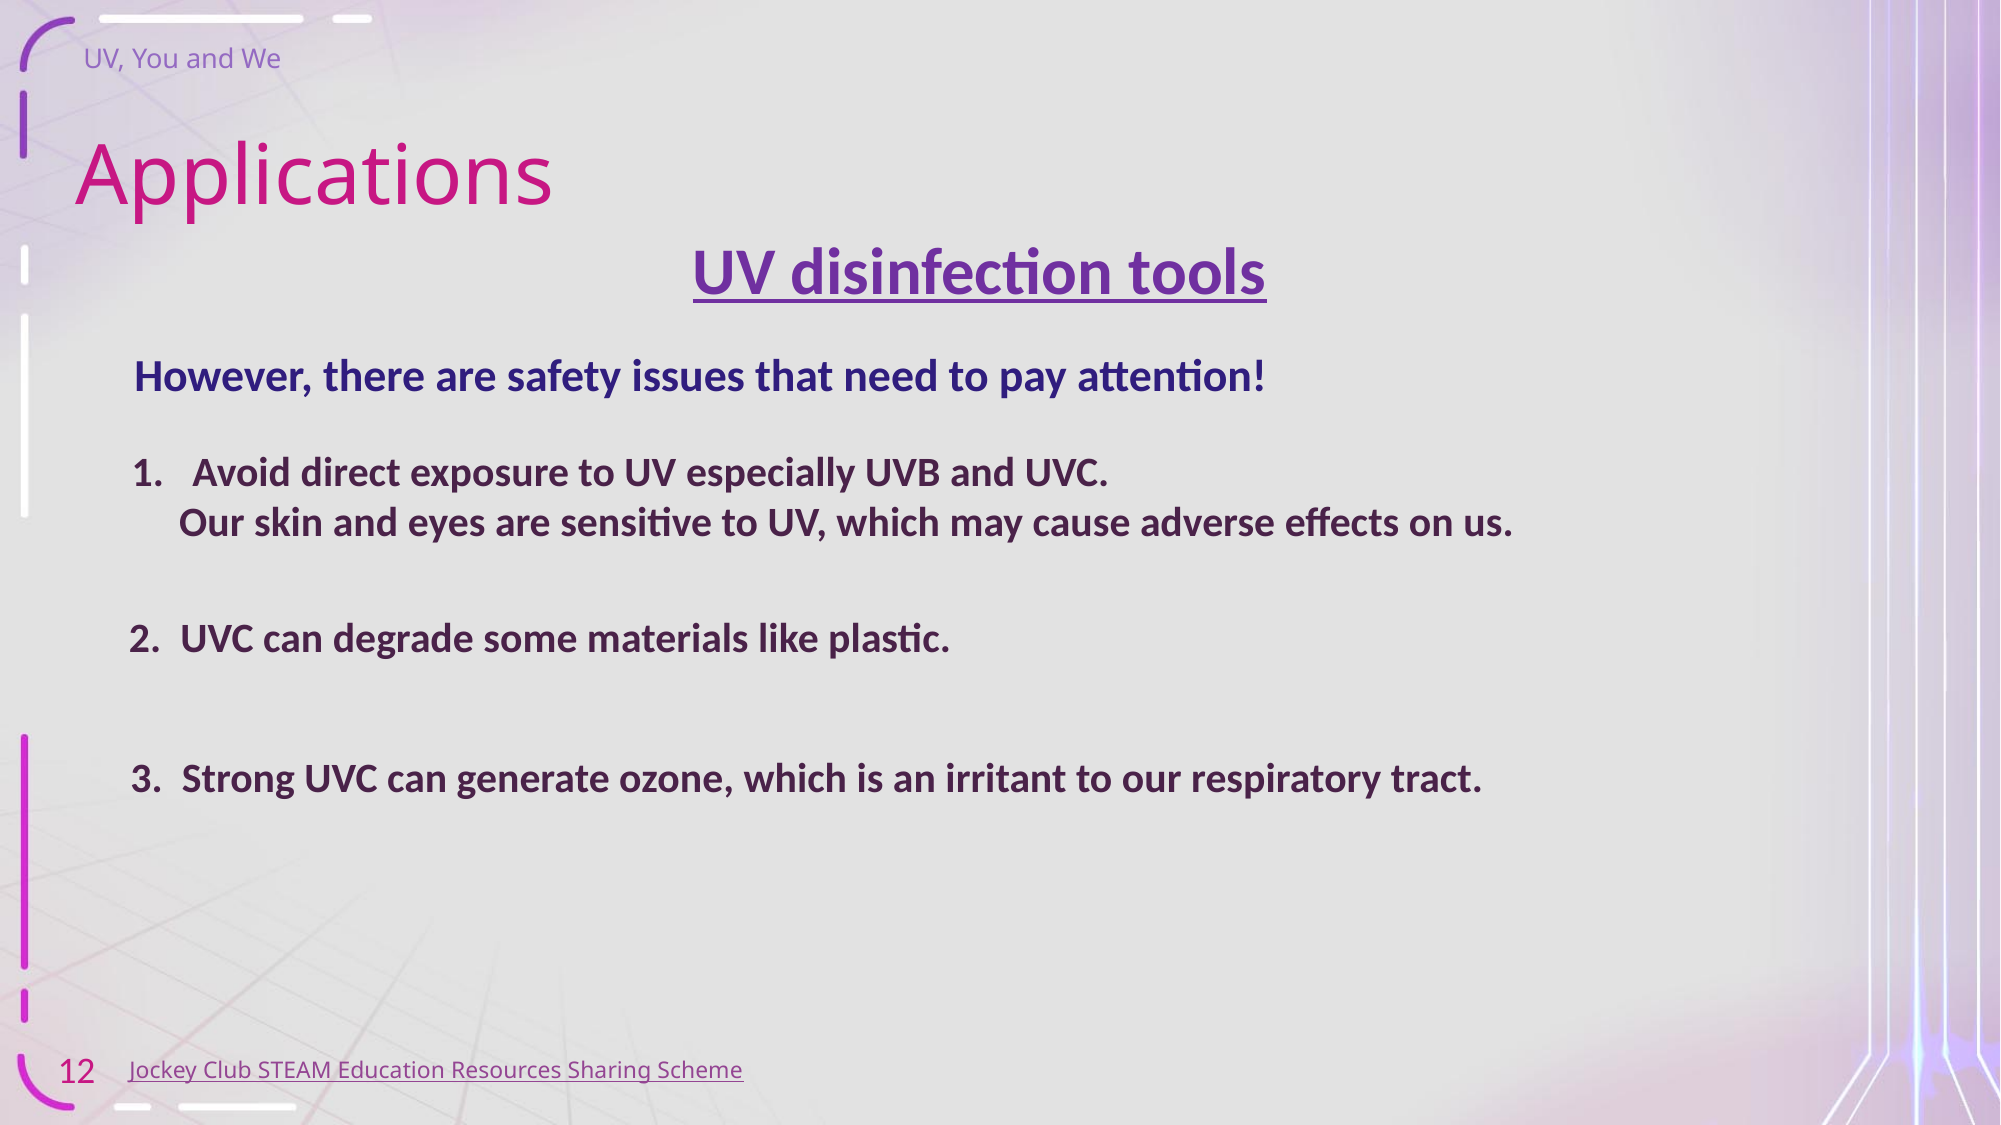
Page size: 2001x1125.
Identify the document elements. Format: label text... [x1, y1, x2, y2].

text_box UV disinfection tools [677, 220, 1282, 316]
title Applications [61, 63, 1571, 279]
text_box However, there are safety issues that need to pay attention! [119, 338, 1283, 436]
text_box 2. UVC can degrade some materials like plastic. [114, 603, 976, 669]
text_box 1. Avoid direct exposure to UV especially UVB and UVC. Our skin and eyes are sensitive to UV, which may cause adverse effects on us. [116, 436, 1530, 552]
text_box 3. Strong UVC can generate ozone, which is an irritant to our respiratory tract. [115, 743, 1509, 808]
picture [0, 0, 2001, 1125]
